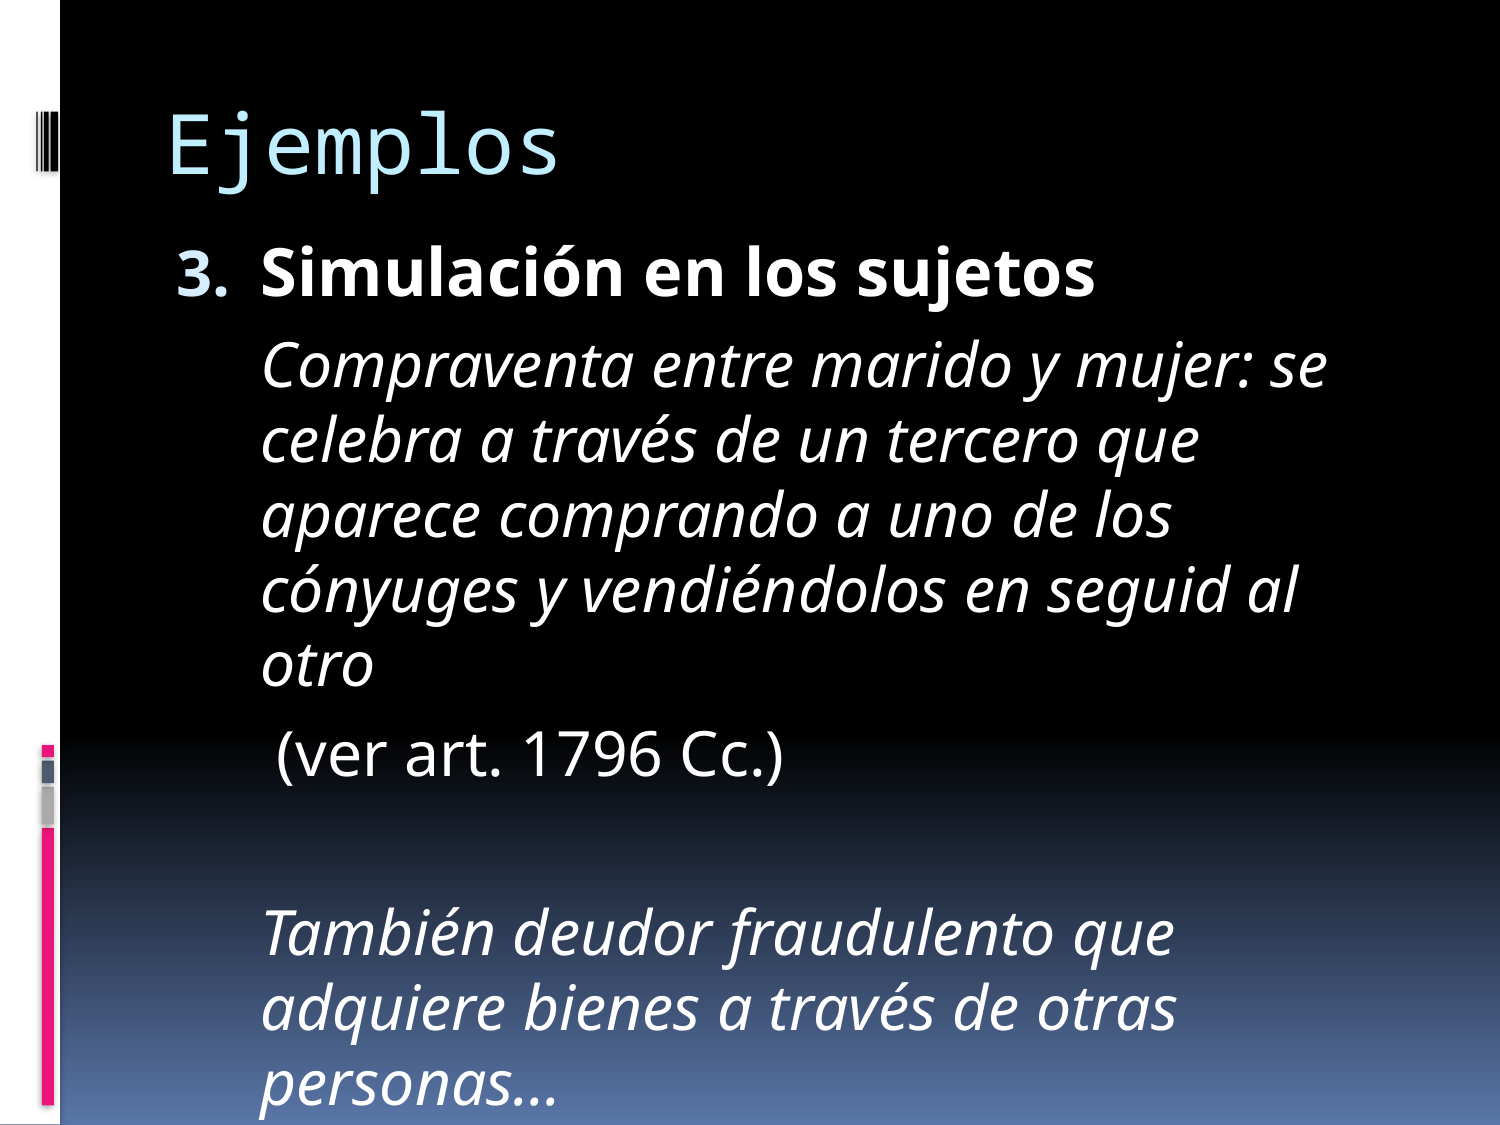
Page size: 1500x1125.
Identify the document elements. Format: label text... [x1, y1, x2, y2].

title Ejemplos [149, 83, 1426, 222]
list Simulación en los sujetos Compraventa entre marido y mujer: se celebra a través de un tercero que aparece comprando a uno de los cónyuges y vendiéndolos en seguid al otro (ver art. 1796 Cc.) También deudor fraudulento que adquiere bienes a través de otras personas… [149, 222, 1426, 1043]
